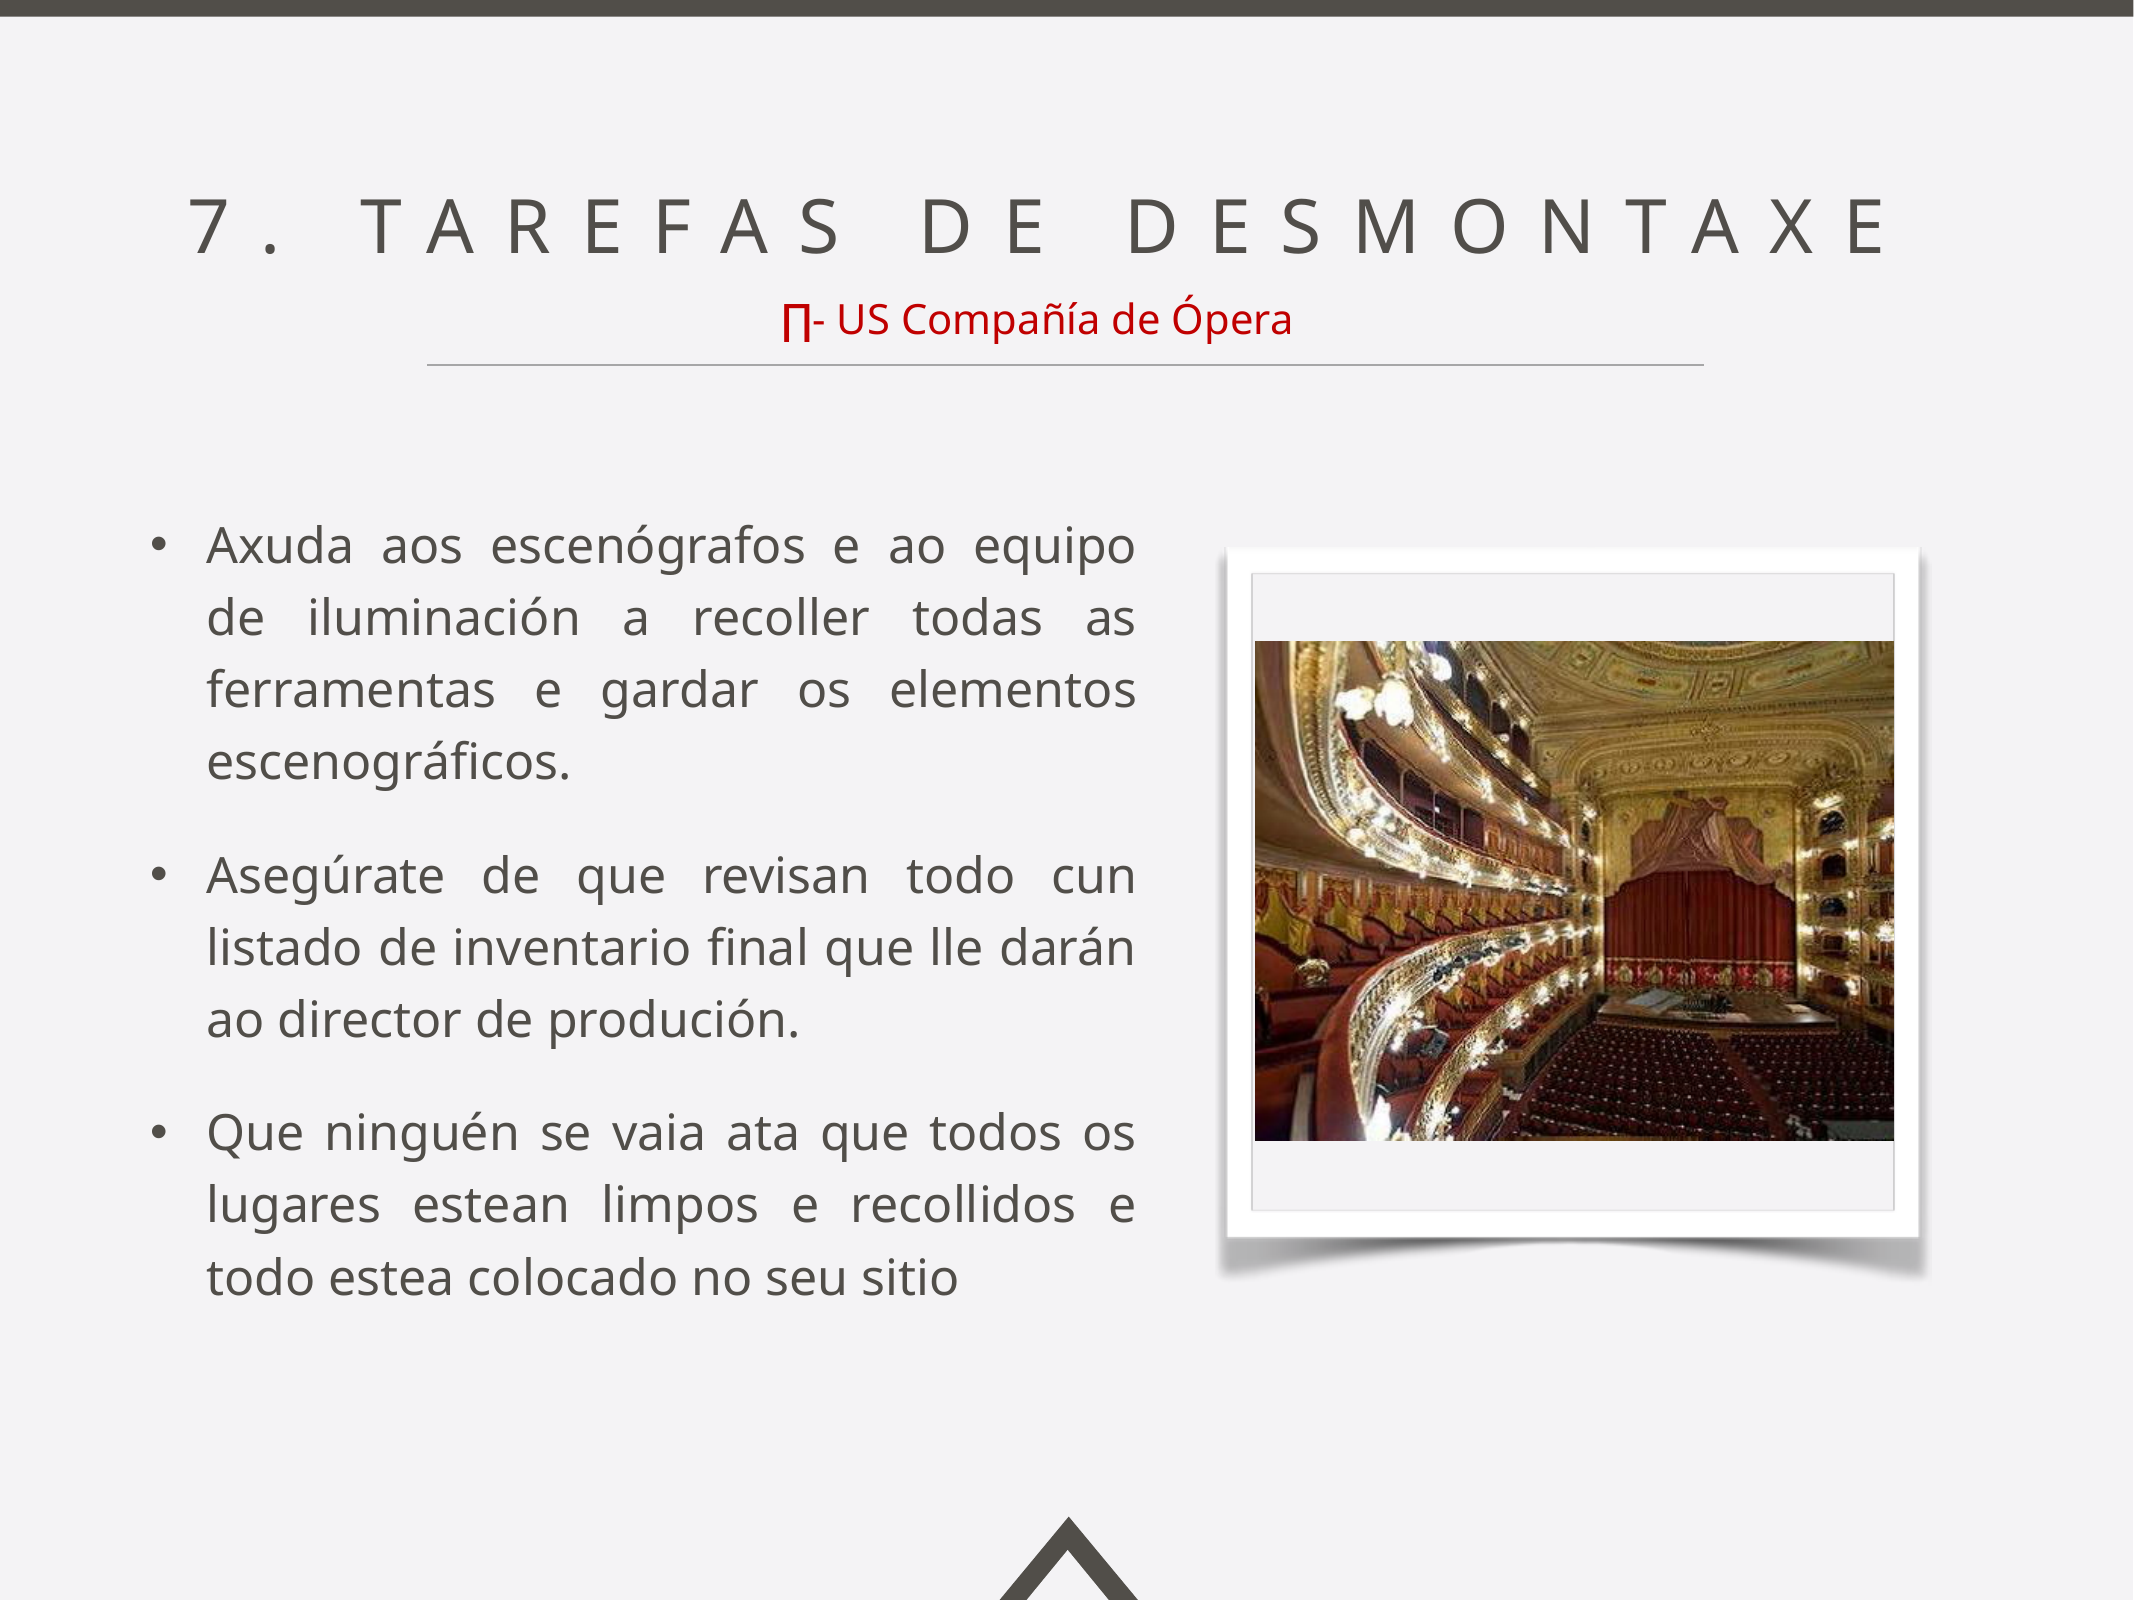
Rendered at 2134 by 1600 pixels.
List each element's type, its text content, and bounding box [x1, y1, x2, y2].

title 7. tarefas de desmontaxe [149, 135, 1926, 270]
list Axuda aos escenógrafos e ao equipo de iluminación a recoller todas as ferramentas e gardar os elementos escenográficos. Asegúrate de que revisan todo cun listado de inventario final que lle darán ao director de produción. Que ninguén se vaia ata que todos os lugares estean limpos e recollidos e todo estea colocado no seu sitio [149, 501, 1138, 1346]
list ∏- US Compañía de Ópera [397, 292, 1678, 361]
picture [1215, 547, 1932, 1286]
